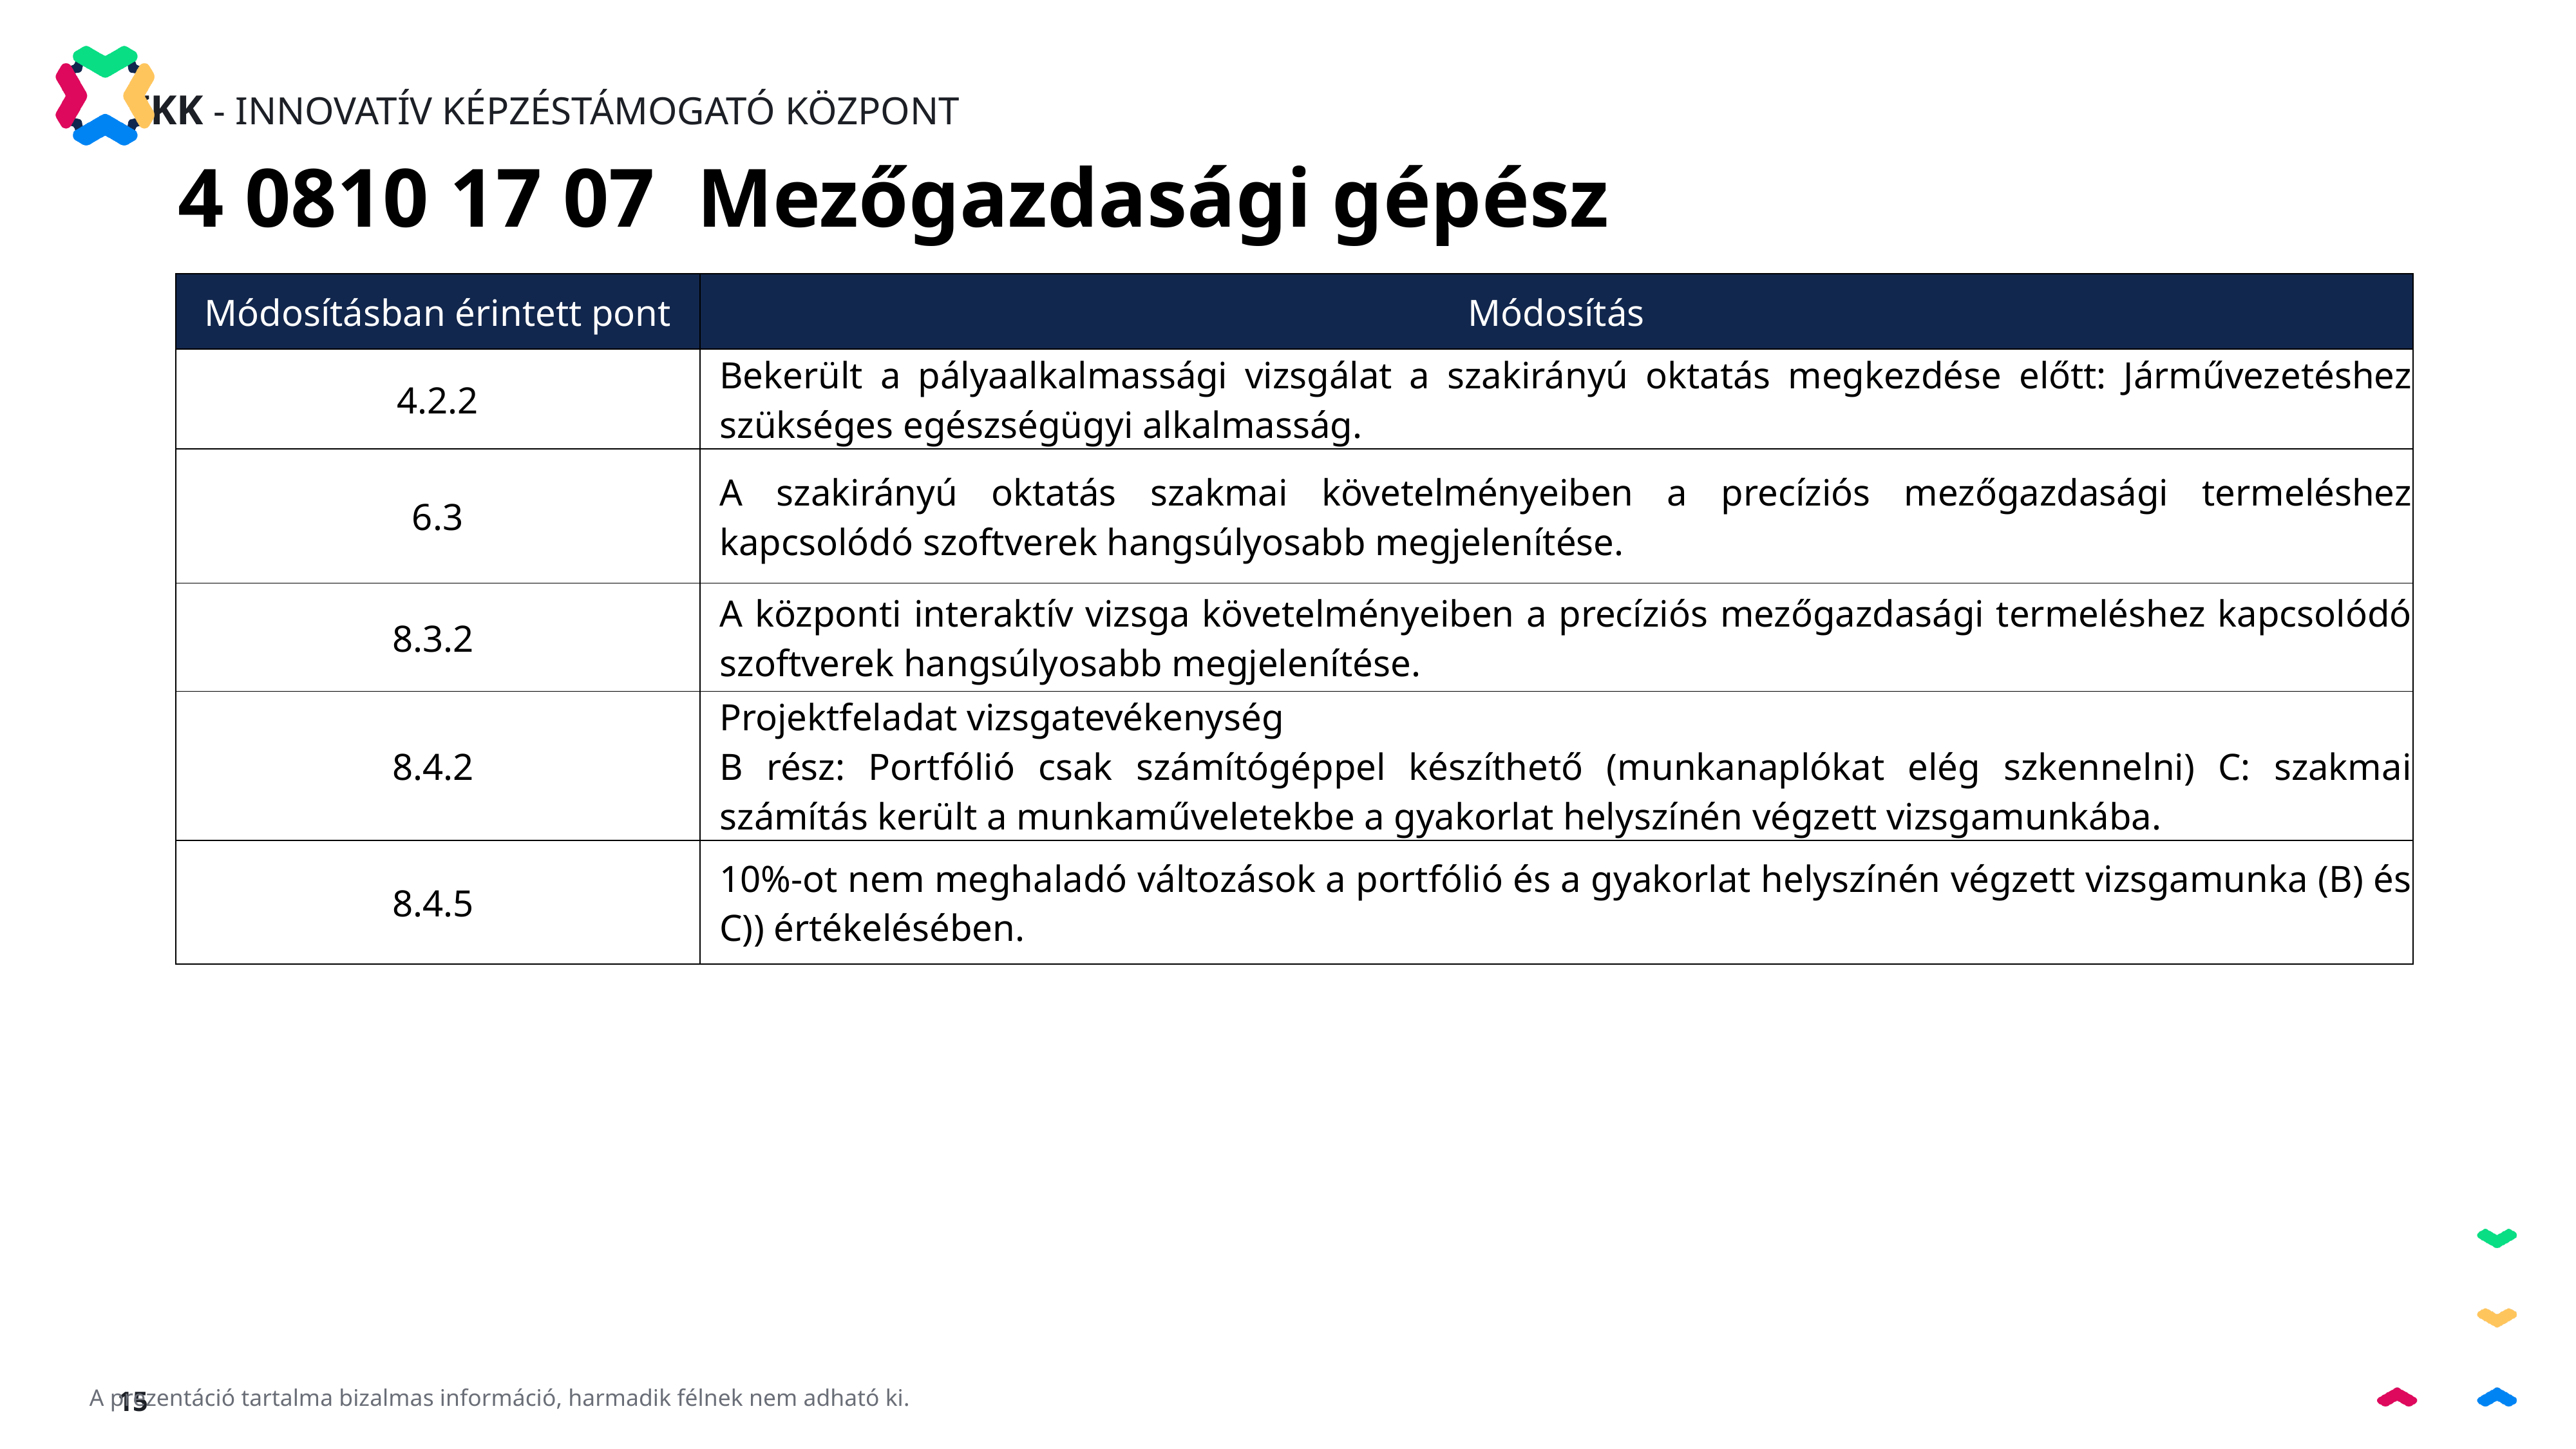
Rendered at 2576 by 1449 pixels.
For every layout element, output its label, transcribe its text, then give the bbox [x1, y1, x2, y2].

table_cell A központi interaktív vizsga követelményeiben a precíziós mezőgazdasági termeléshez kapcsolódó szoftverek hangsúlyosabb megjelenítése. [701, 583, 2412, 691]
picture [55, 46, 155, 146]
table_cell 6.3 [176, 450, 699, 583]
table_header Módosításban érintett pont [176, 274, 699, 348]
table_cell 8.4.2 [176, 692, 699, 840]
table_header Módosítás [701, 274, 2412, 348]
table_cell 8.3.2 [176, 583, 699, 691]
table_cell Bekerült a pályaalkalmassági vizsgálat a szakirányú oktatás megkezdése előtt: Járművezetéshez szükséges egészségügyi alkalmasság. [701, 350, 2412, 448]
table_cell Projektfeladat vizsgatevékenység B rész: Portfólió csak számítógéppel készíthető (munkanaplókat elég szkennelni) C: szakmai számítás került a munkaműveletekbe a gyakorlat helyszínén végzett vizsgamunkába. [701, 692, 2412, 840]
table_cell 8.4.5 [176, 841, 699, 963]
table_cell A szakirányú oktatás szakmai követelményeiben a precíziós mezőgazdasági termeléshez kapcsolódó szoftverek hangsúlyosabb megjelenítése. [701, 450, 2412, 583]
table_cell 10%-ot nem meghaladó változások a portfólió és a gyakorlat helyszínén végzett vizsgamunka (B) és C)) értékelésében. [701, 841, 2412, 963]
list 4 0810 17 07 Mezőgazdasági gépész [177, 146, 2338, 224]
table_cell 4.2.2 [176, 350, 699, 448]
picture [2377, 1229, 2517, 1406]
